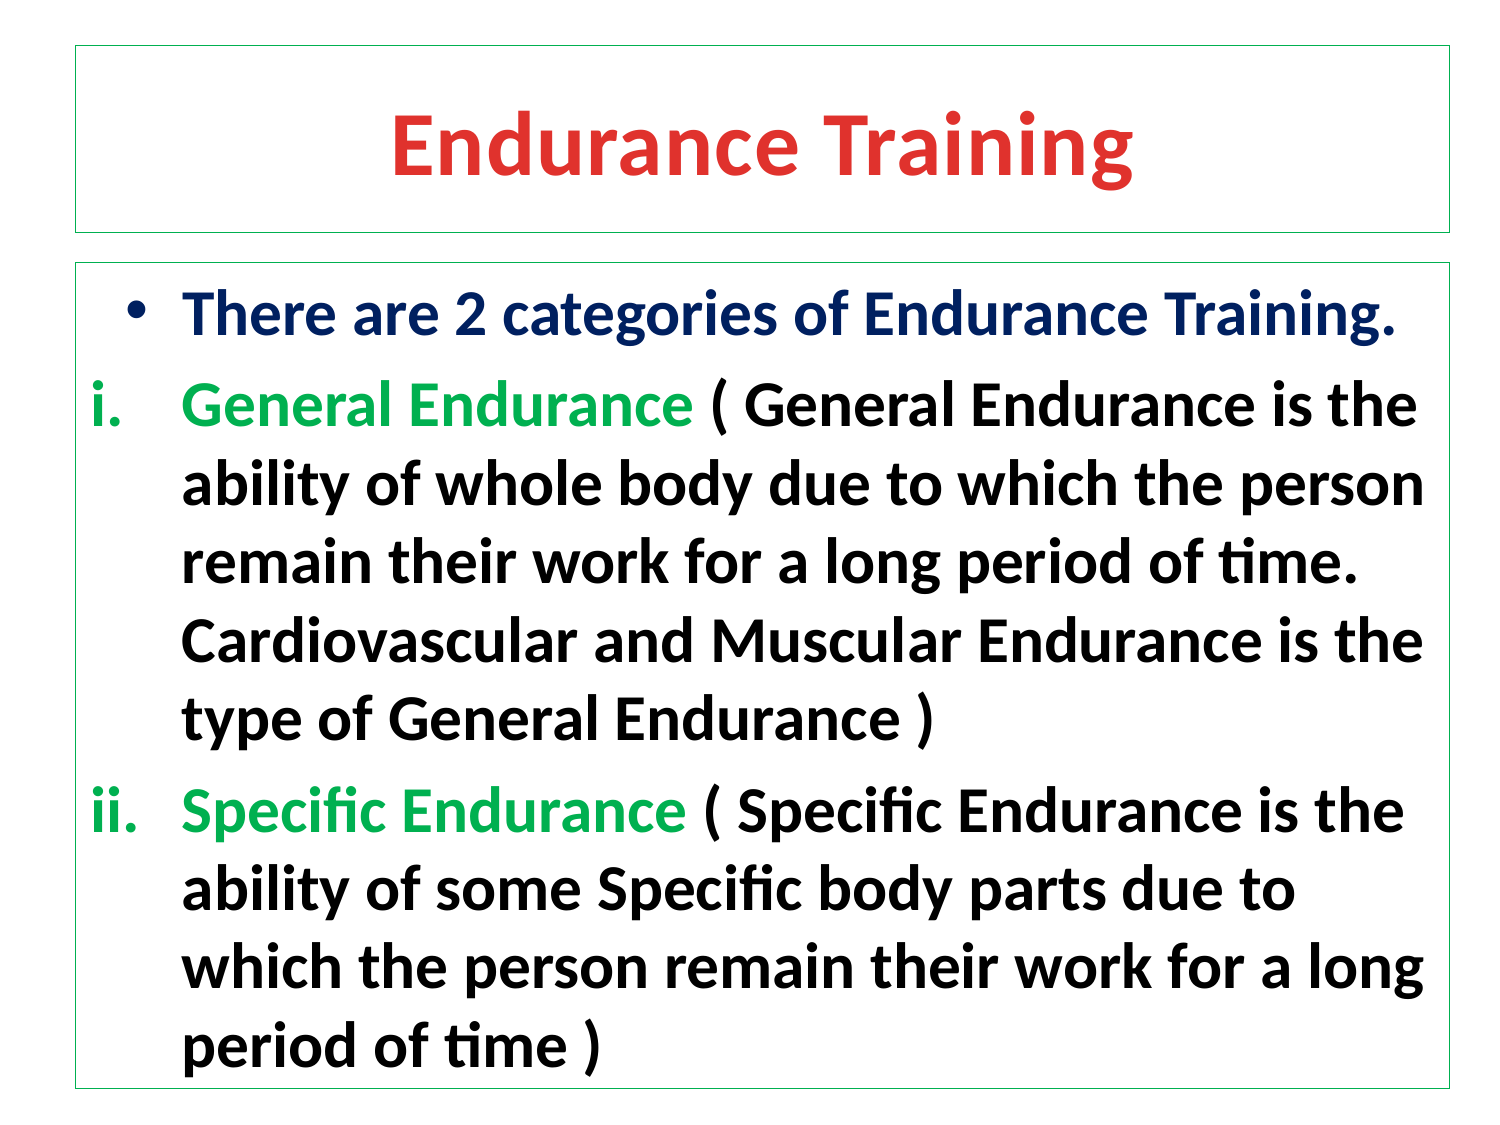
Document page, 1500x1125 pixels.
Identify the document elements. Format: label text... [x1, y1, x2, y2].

list There are 2 categories of Endurance Training. General Endurance ( General Endurance is the ability of whole body due to which the person remain their work for a long period of time. Cardiovascular and Muscular Endurance is the type of General Endurance ) Specific Endurance ( Specific Endurance is the ability of some Specific body parts due to which the person remain their work for a long period of time ) [75, 262, 1450, 1089]
title Endurance Training [75, 45, 1450, 233]
